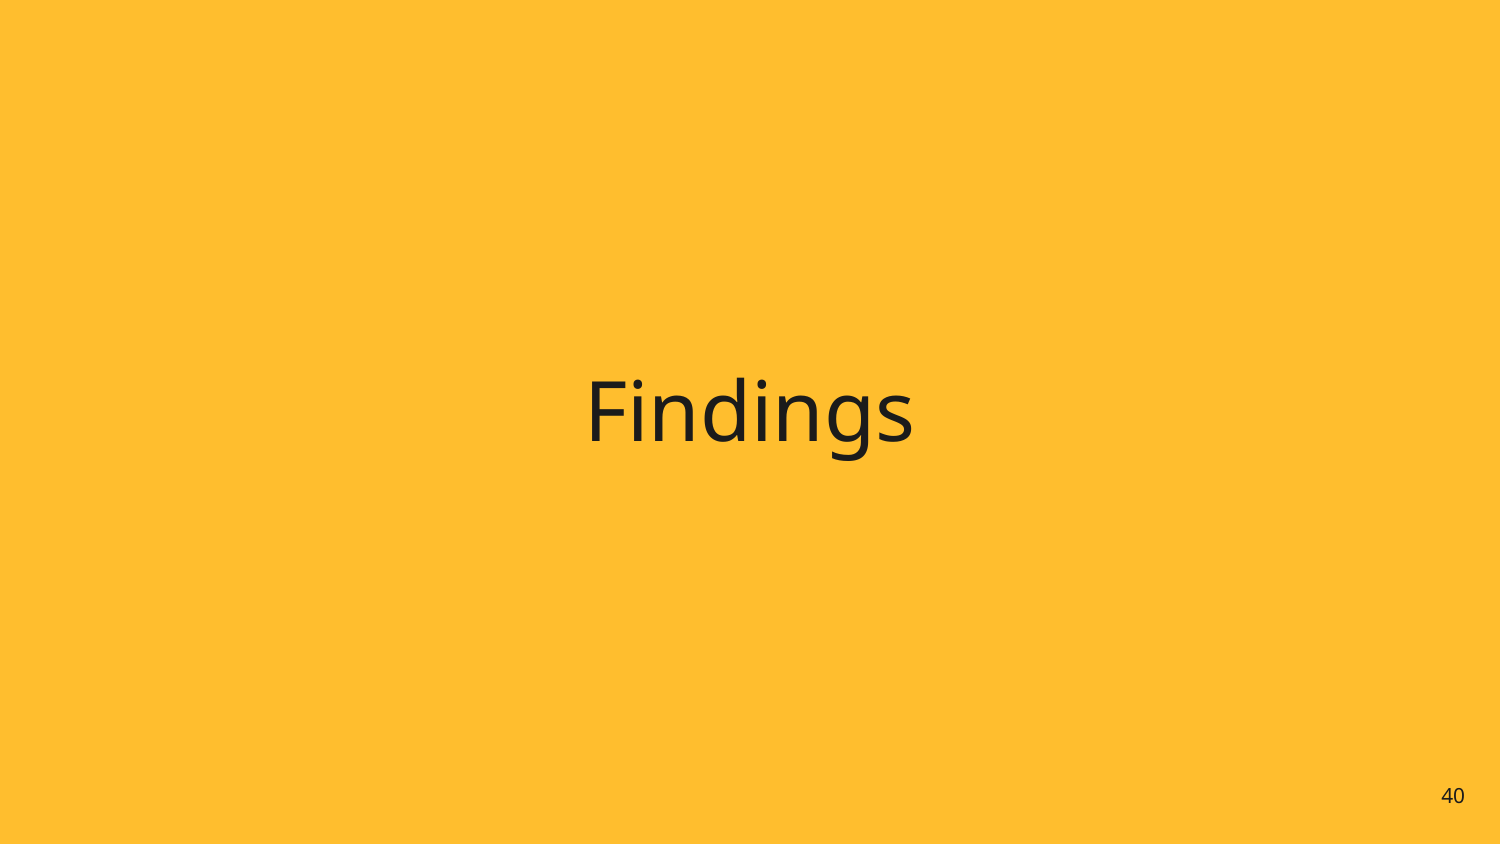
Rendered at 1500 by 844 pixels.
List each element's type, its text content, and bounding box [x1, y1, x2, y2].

slide_number 40 [1389, 764, 1480, 830]
title Findings [51, 72, 1449, 753]
